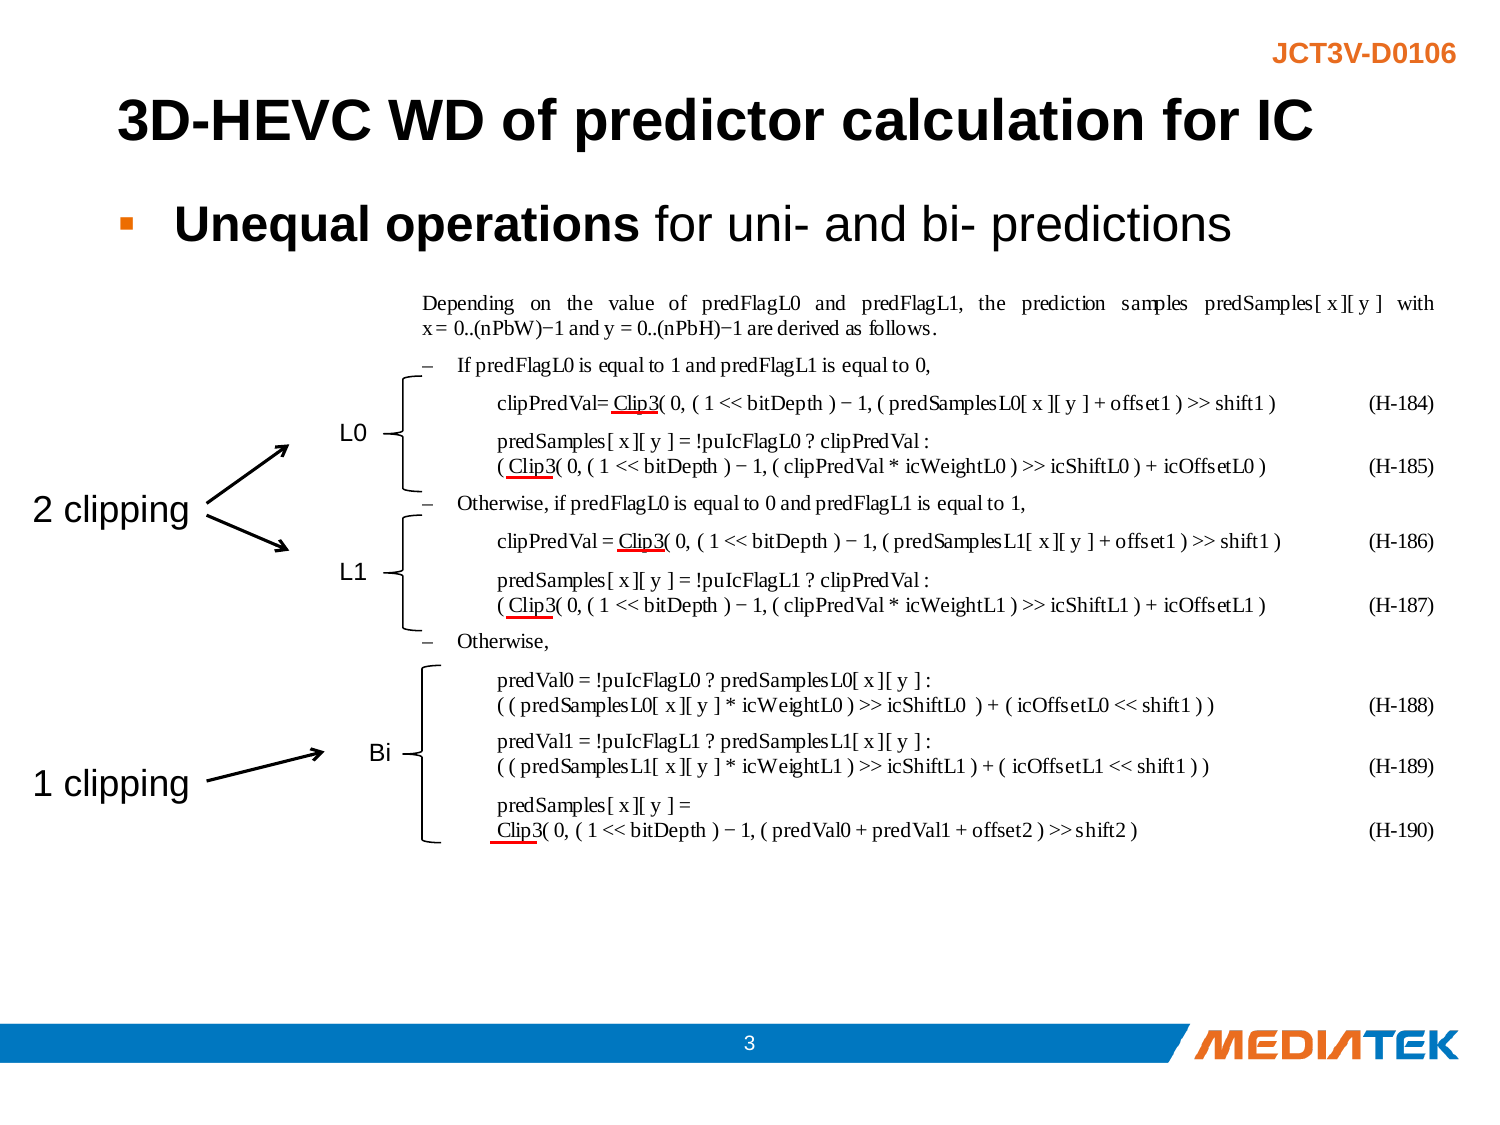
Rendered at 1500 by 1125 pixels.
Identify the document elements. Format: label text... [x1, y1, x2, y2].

slide_number 2 [711, 1022, 789, 1090]
picture [0, 1023, 711, 1063]
text_box 2 clipping [17, 477, 207, 537]
list Unequal operations for uni- and bi- predictions [102, 184, 1425, 998]
picture [421, 278, 1436, 843]
text_box [384, 375, 416, 493]
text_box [206, 444, 290, 504]
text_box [206, 751, 325, 782]
text_box 1 clipping [17, 751, 207, 812]
title 3D-HEVC WD of predictor calculation for IC [101, 62, 1425, 172]
text_box Bi [354, 728, 414, 774]
picture [789, 1023, 1459, 1063]
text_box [206, 514, 290, 551]
text_box L0 [324, 408, 384, 454]
text_box [384, 514, 416, 632]
text_box L1 [324, 548, 384, 593]
